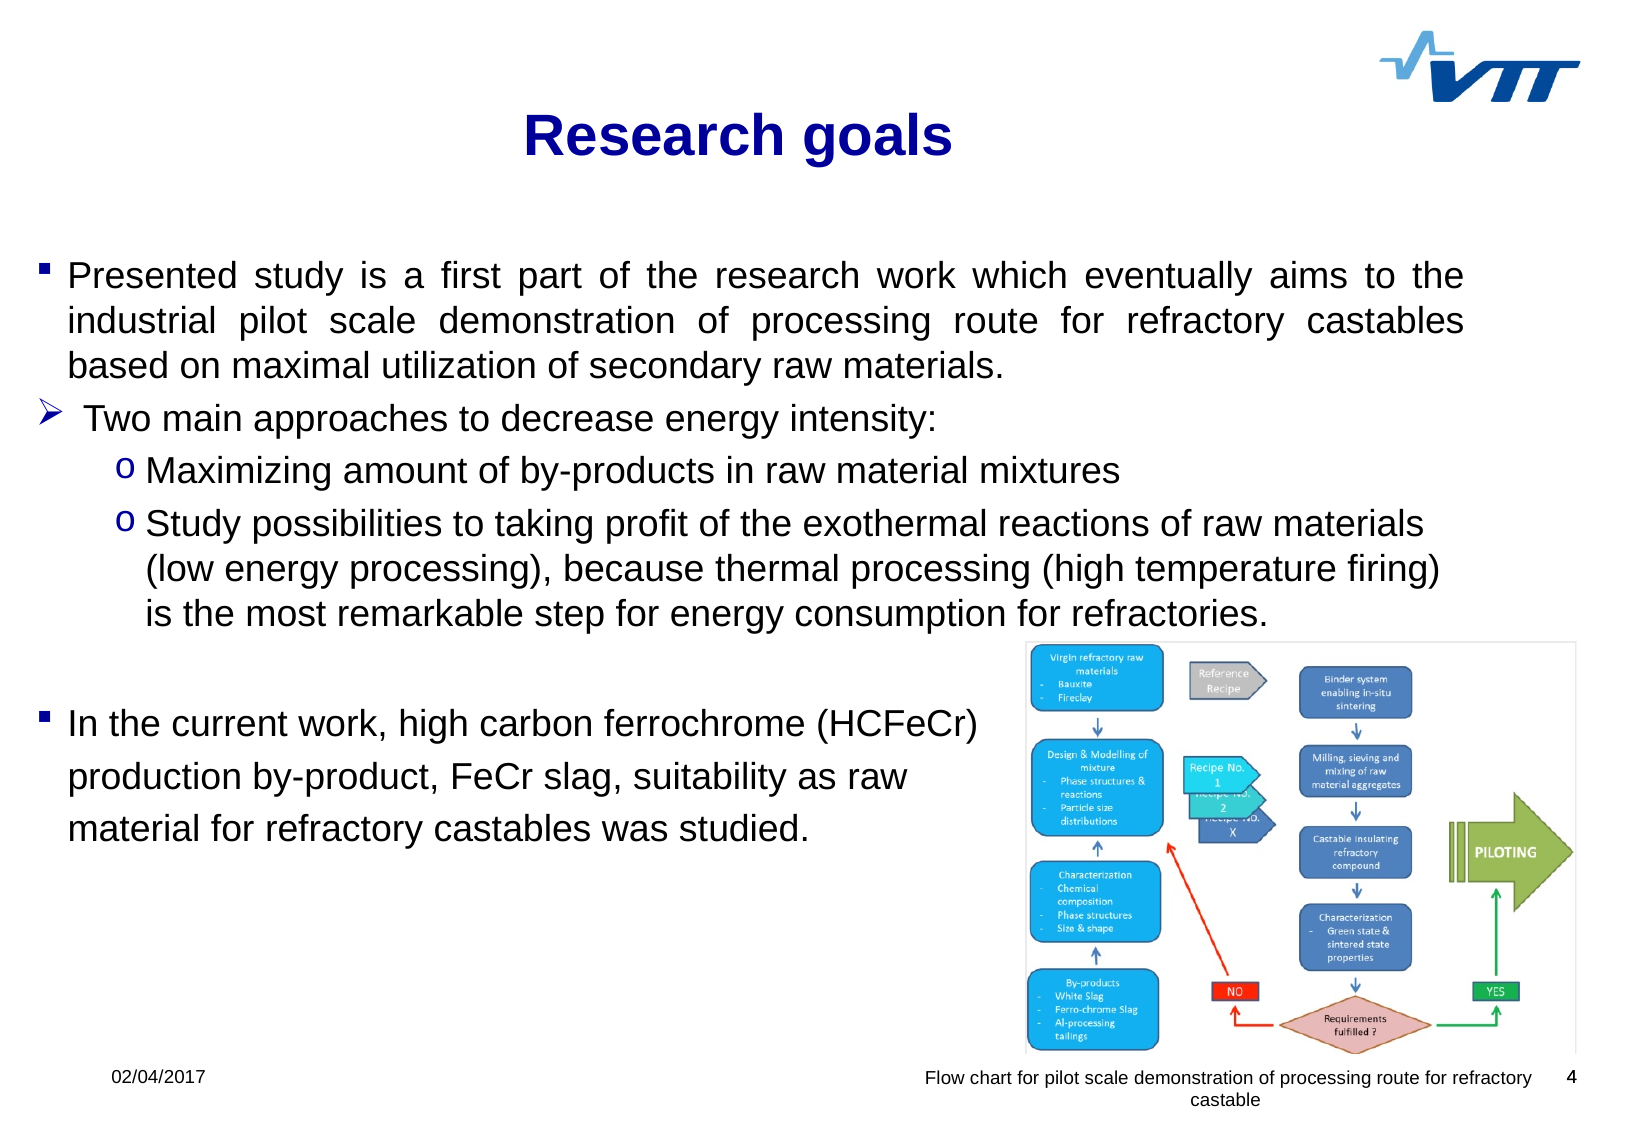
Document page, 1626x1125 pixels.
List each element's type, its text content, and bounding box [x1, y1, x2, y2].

footer Flow chart for pilot scale demonstration of processing route for refractory castable [907, 1058, 1550, 1118]
picture [1379, 30, 1581, 102]
list Presented study is a first part of the research work which eventually aims to the industrial pilot scale demonstration of processing route for refractory castables based on maximal utilization of secondary raw materials. Two main approaches to decrease energy intensity: Maximizing amount of by-products in raw material mixtures Study possibilities to taking profit of the exothermal reactions of raw materials (low energy processing), because thermal processing (high temperature firing) is the most remarkable step for energy consumption for refractories. In the current work, high carbon ferrochrome (HCFeCr) production by-product, FeCr slag, suitability as raw material for refractory castables was studied. [21, 243, 1481, 964]
picture [1024, 640, 1577, 1055]
title Research goals [508, 89, 1484, 244]
